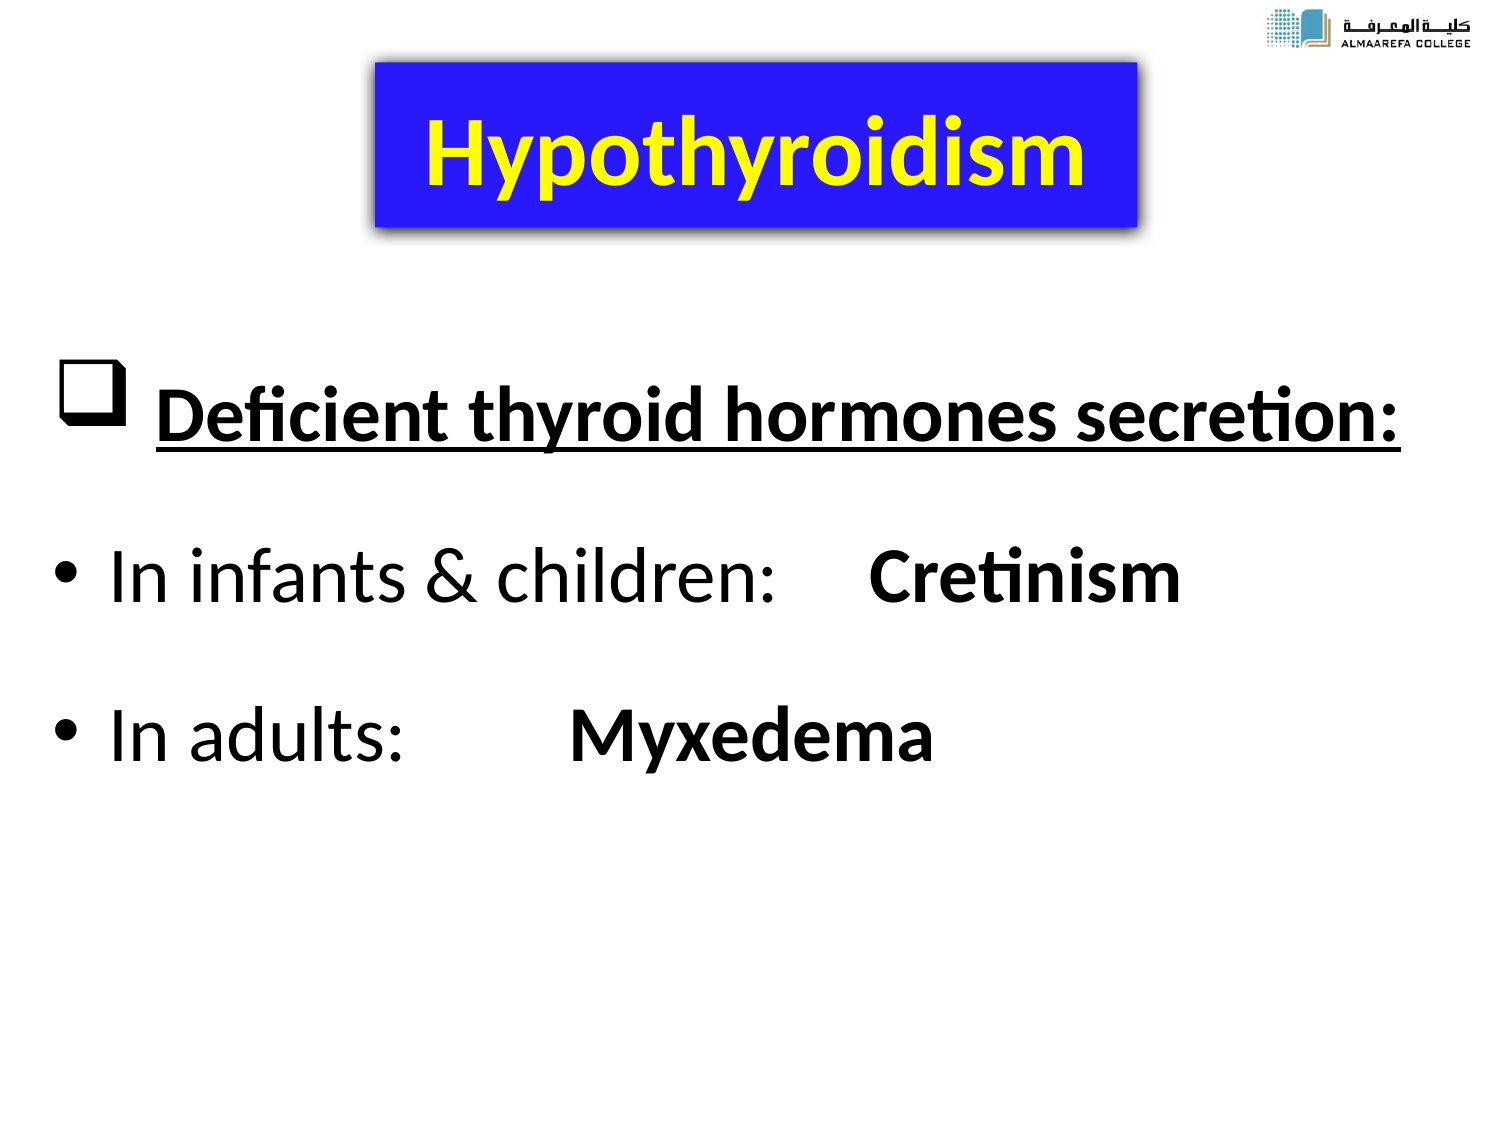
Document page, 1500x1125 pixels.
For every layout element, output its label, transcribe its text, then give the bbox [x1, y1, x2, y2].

picture [1262, 0, 1475, 65]
title Hypothyroidism [375, 62, 1138, 228]
list Deficient thyroid hormones secretion: In infants & children: Cretinism In adults: Myxedema [37, 287, 1463, 1005]
